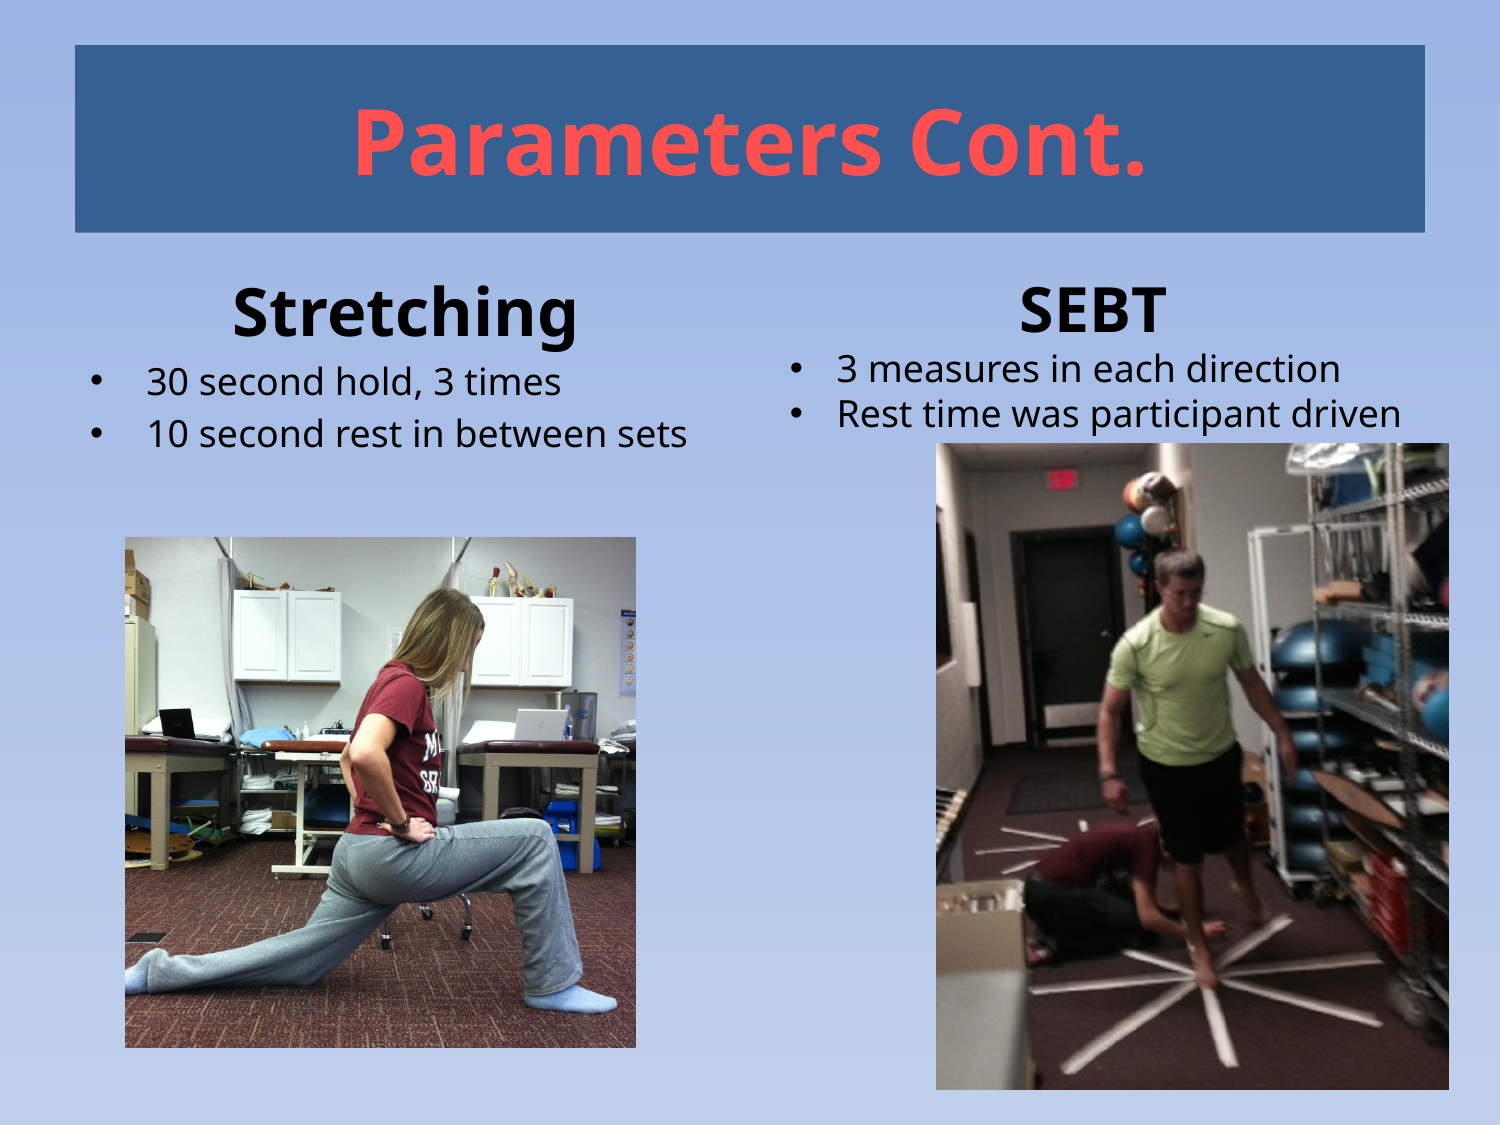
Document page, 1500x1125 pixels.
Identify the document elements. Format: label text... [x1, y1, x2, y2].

picture [935, 443, 1450, 1090]
list Stretching 30 second hold, 3 times 10 second rest in between sets [75, 262, 738, 1005]
list SEBT [762, 262, 1425, 1005]
title Parameters Cont. [75, 45, 1425, 233]
picture [124, 537, 636, 1048]
text_box 3 measures in each direction Rest time was participant driven [774, 337, 1425, 443]
